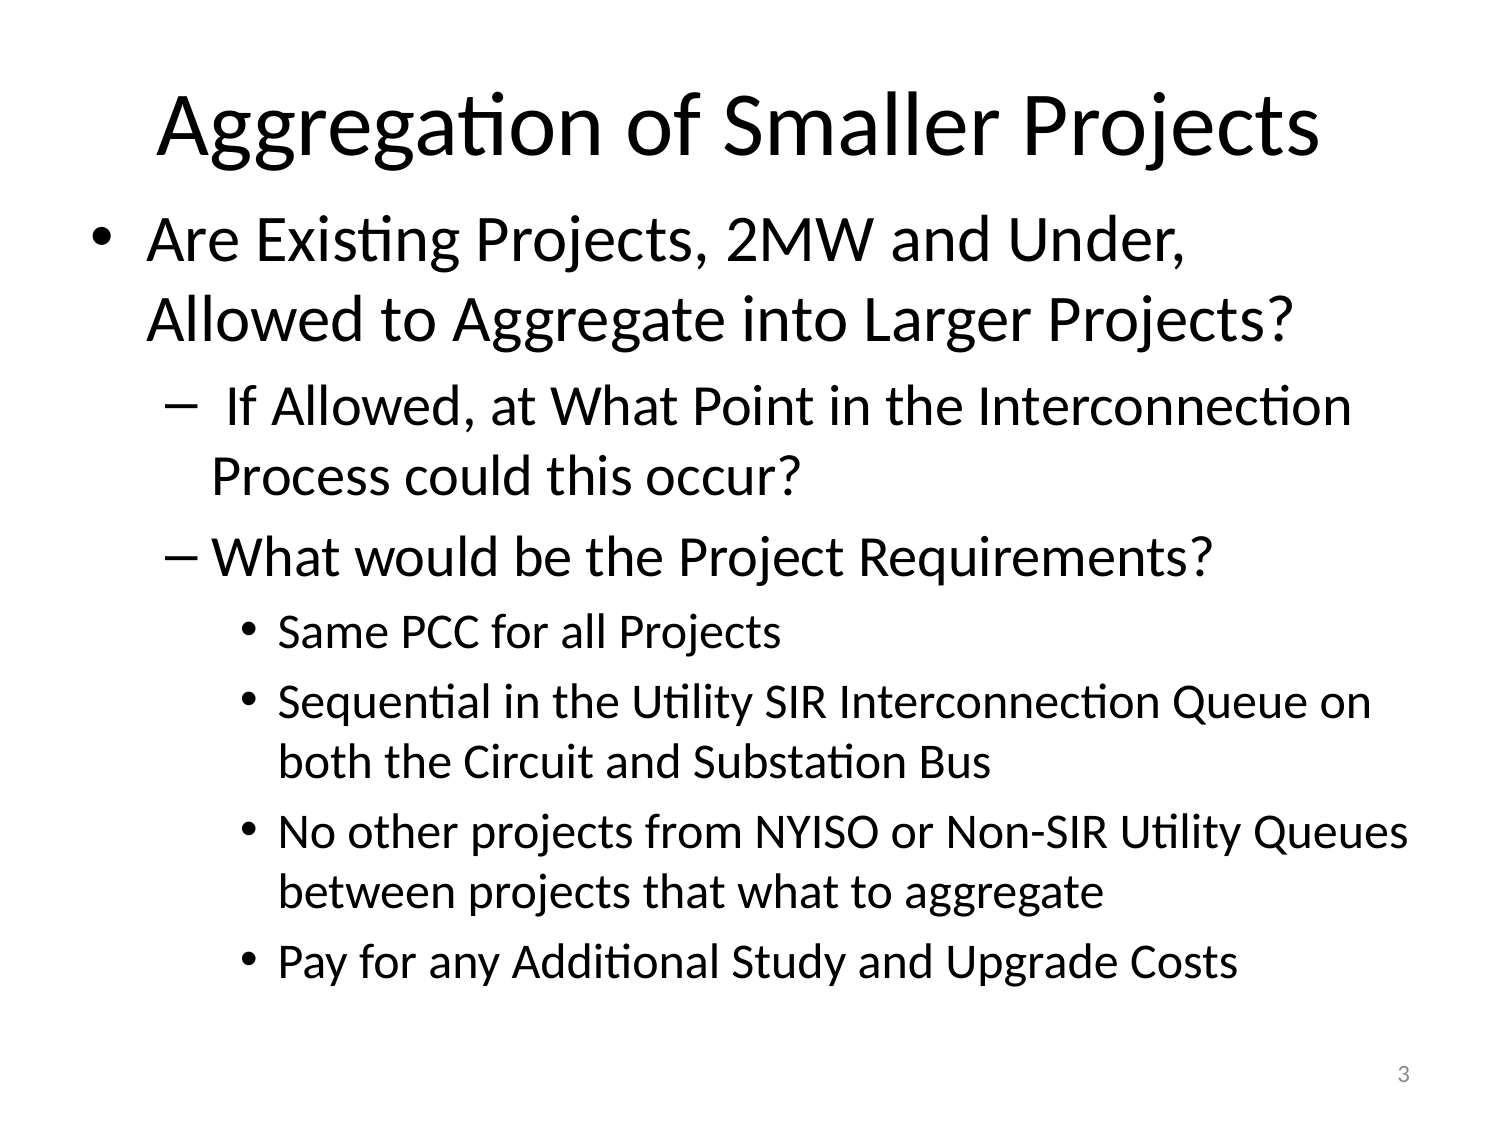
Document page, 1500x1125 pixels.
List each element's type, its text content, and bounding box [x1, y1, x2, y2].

list Are Existing Projects, 2MW and Under, Allowed to Aggregate into Larger Projects? If Allowed, at What Point in the Interconnection Process could this occur? What would be the Project Requirements? Same PCC for all Projects Sequential in the Utility SIR Interconnection Queue on both the Circuit and Substation Bus No other projects from NYISO or Non-SIR Utility Queues between projects that what to aggregate Pay for any Additional Study and Upgrade Costs [75, 187, 1425, 1050]
slide_number 3 [1074, 1042, 1425, 1103]
title Aggregation of Smaller Projects [75, 24, 1425, 187]
